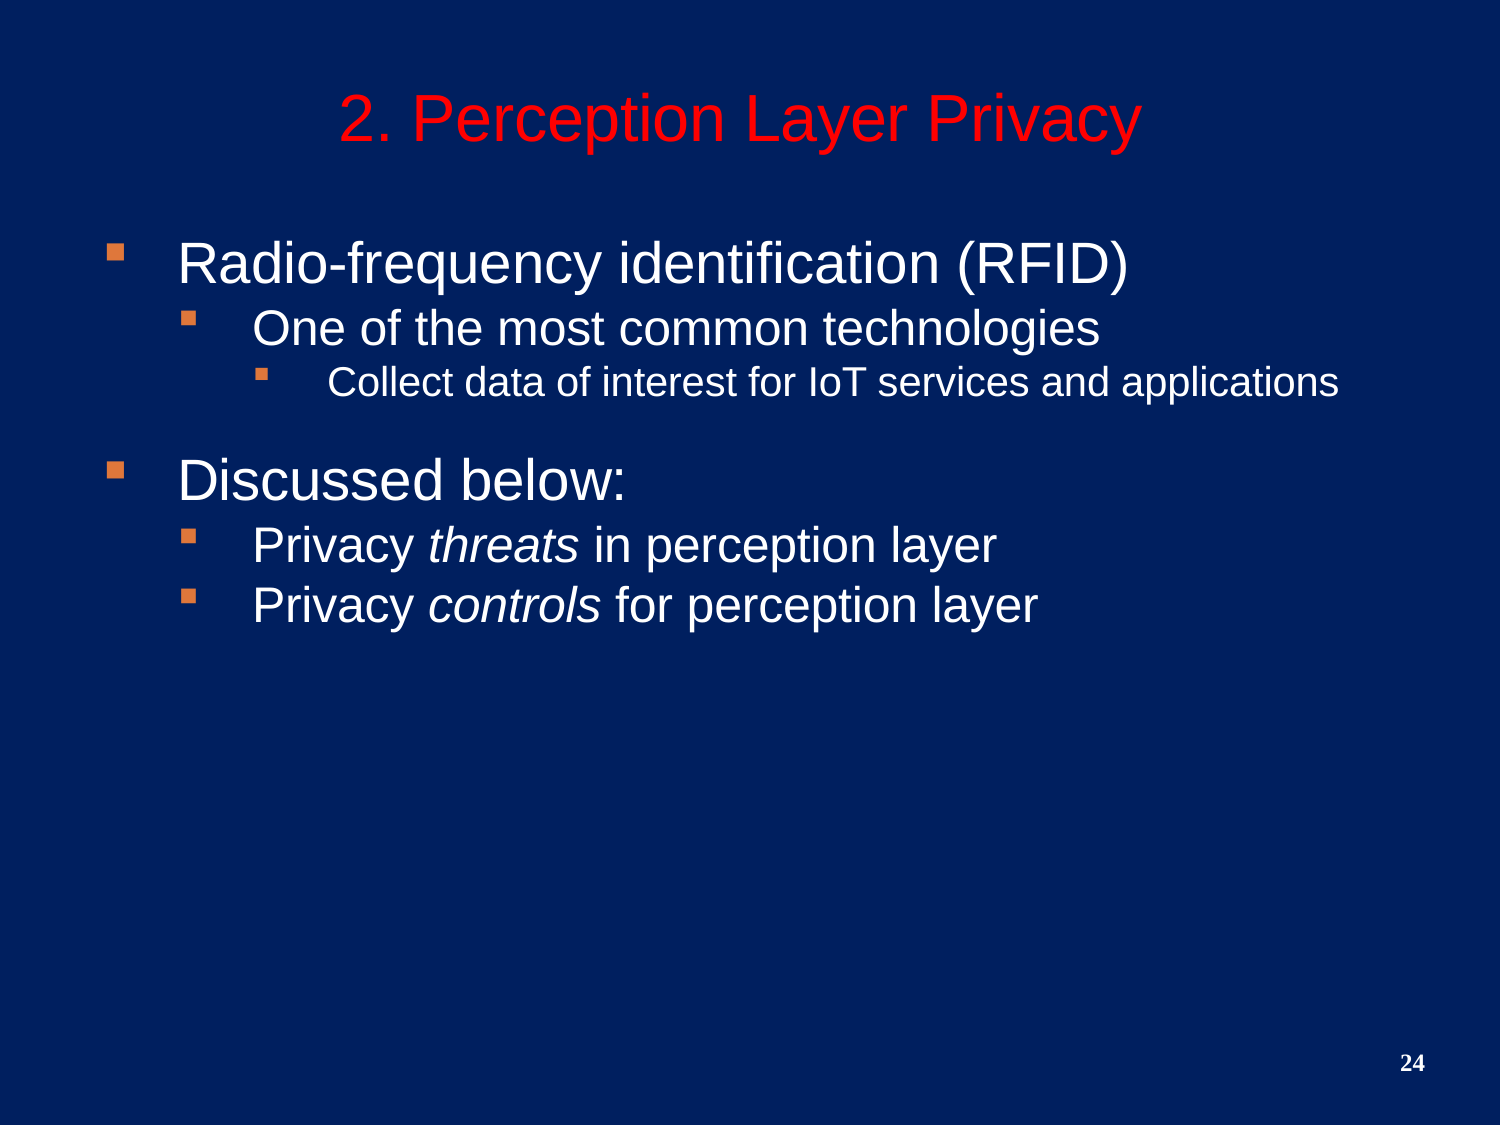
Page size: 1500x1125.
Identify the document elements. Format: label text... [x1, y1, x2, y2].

text_box Radio-frequency identification (RFID) One of the most common technologies Collect data of interest for IoT services and applications Discussed below: Privacy threats in perception layer Privacy controls for perception layer [99, 224, 1487, 633]
title 2. Perception Layer Privacy [24, 50, 1437, 263]
slide_number 24 [1080, 1046, 1425, 1125]
